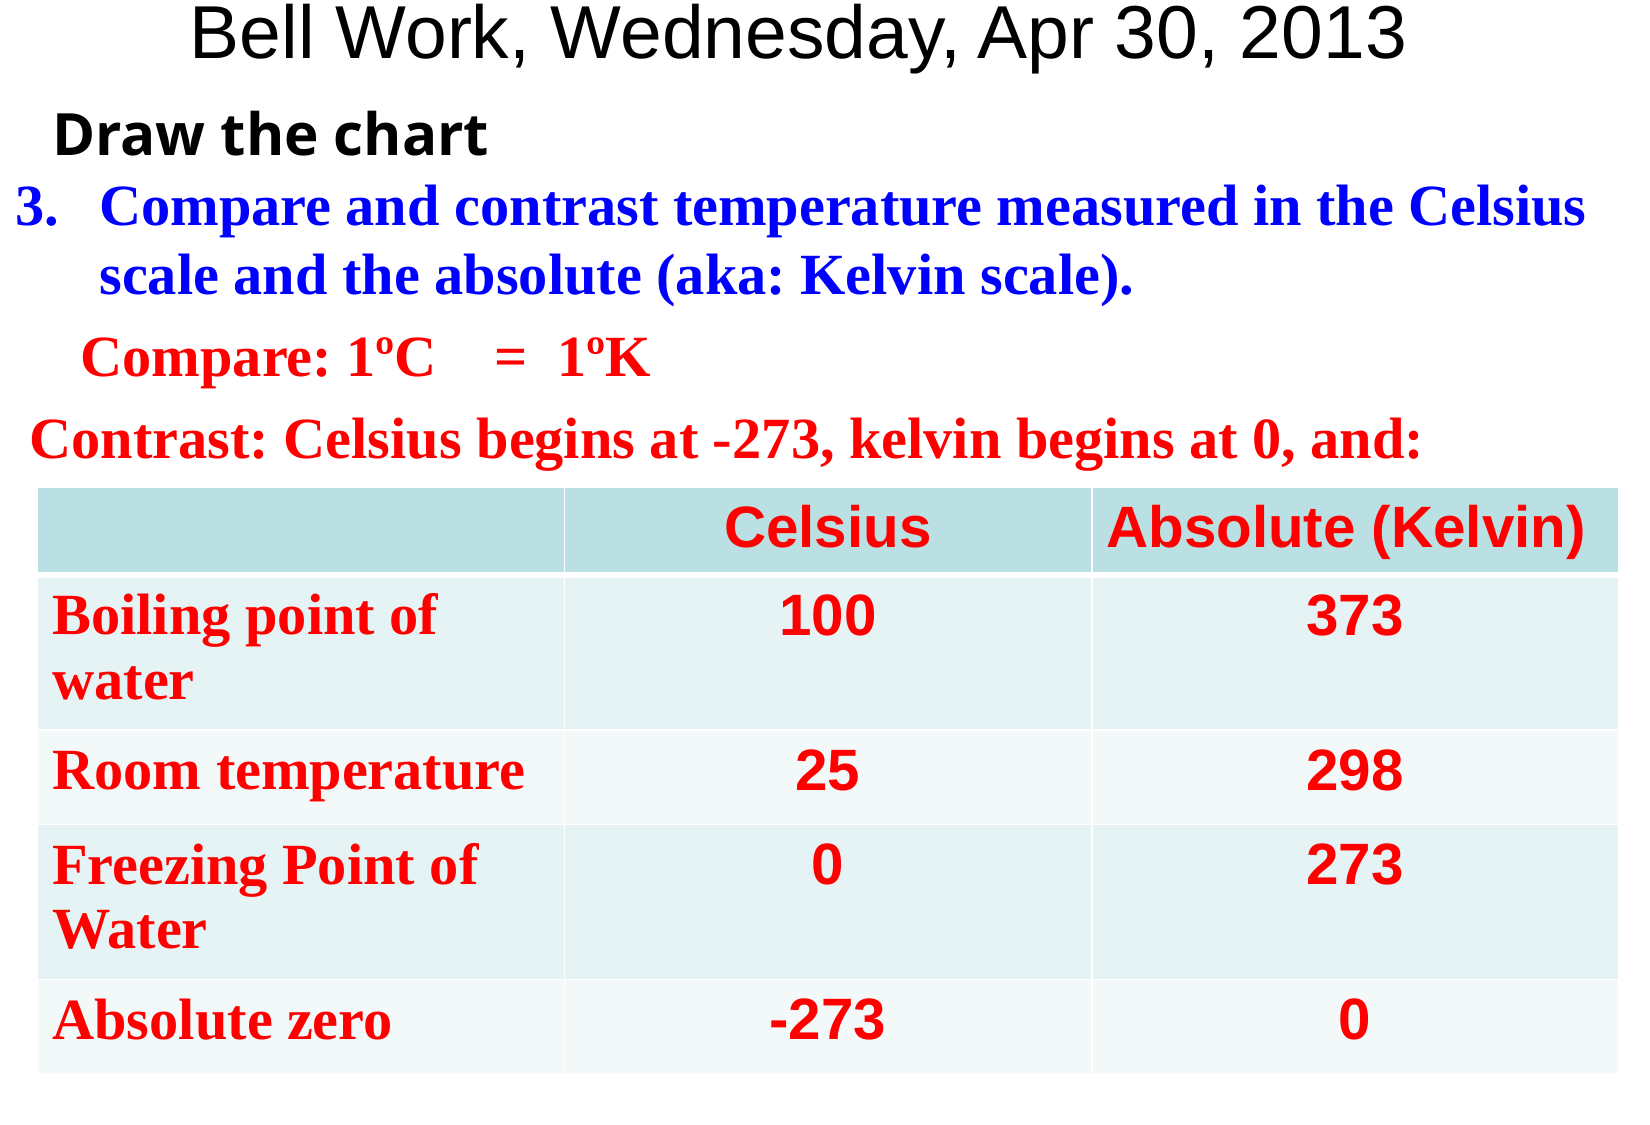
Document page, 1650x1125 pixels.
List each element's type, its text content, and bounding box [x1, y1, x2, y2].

table_cell 0 [1093, 980, 1618, 1073]
table_cell 273 [1093, 825, 1618, 979]
table_cell 0 [565, 825, 1091, 979]
table_cell Freezing Point of Water [38, 825, 564, 979]
table_cell 373 [1093, 578, 1618, 729]
text_box Draw the chart [37, 90, 1367, 175]
table_header [38, 488, 564, 572]
table_cell Absolute zero [38, 980, 564, 1073]
table_header Celsius [565, 488, 1091, 572]
table_cell 25 [565, 731, 1091, 824]
table_cell 100 [565, 578, 1091, 729]
table_header Absolute (Kelvin) [1093, 488, 1618, 572]
table_cell Boiling point of water [38, 578, 564, 729]
table_cell Room temperature [38, 731, 564, 824]
table_cell -273 [565, 980, 1091, 1073]
table_cell 298 [1093, 731, 1618, 824]
title Bell Work, Wednesday, Apr 30, 2013 [56, 0, 1542, 58]
list Compare and contrast temperature measured in the Celsius scale and the absolute (aka: Kelvin scale). Compare: 1ºC = 1ºK Contrast: Celsius begins at -273, kelvin begins at 0, and: [0, 159, 1650, 987]
